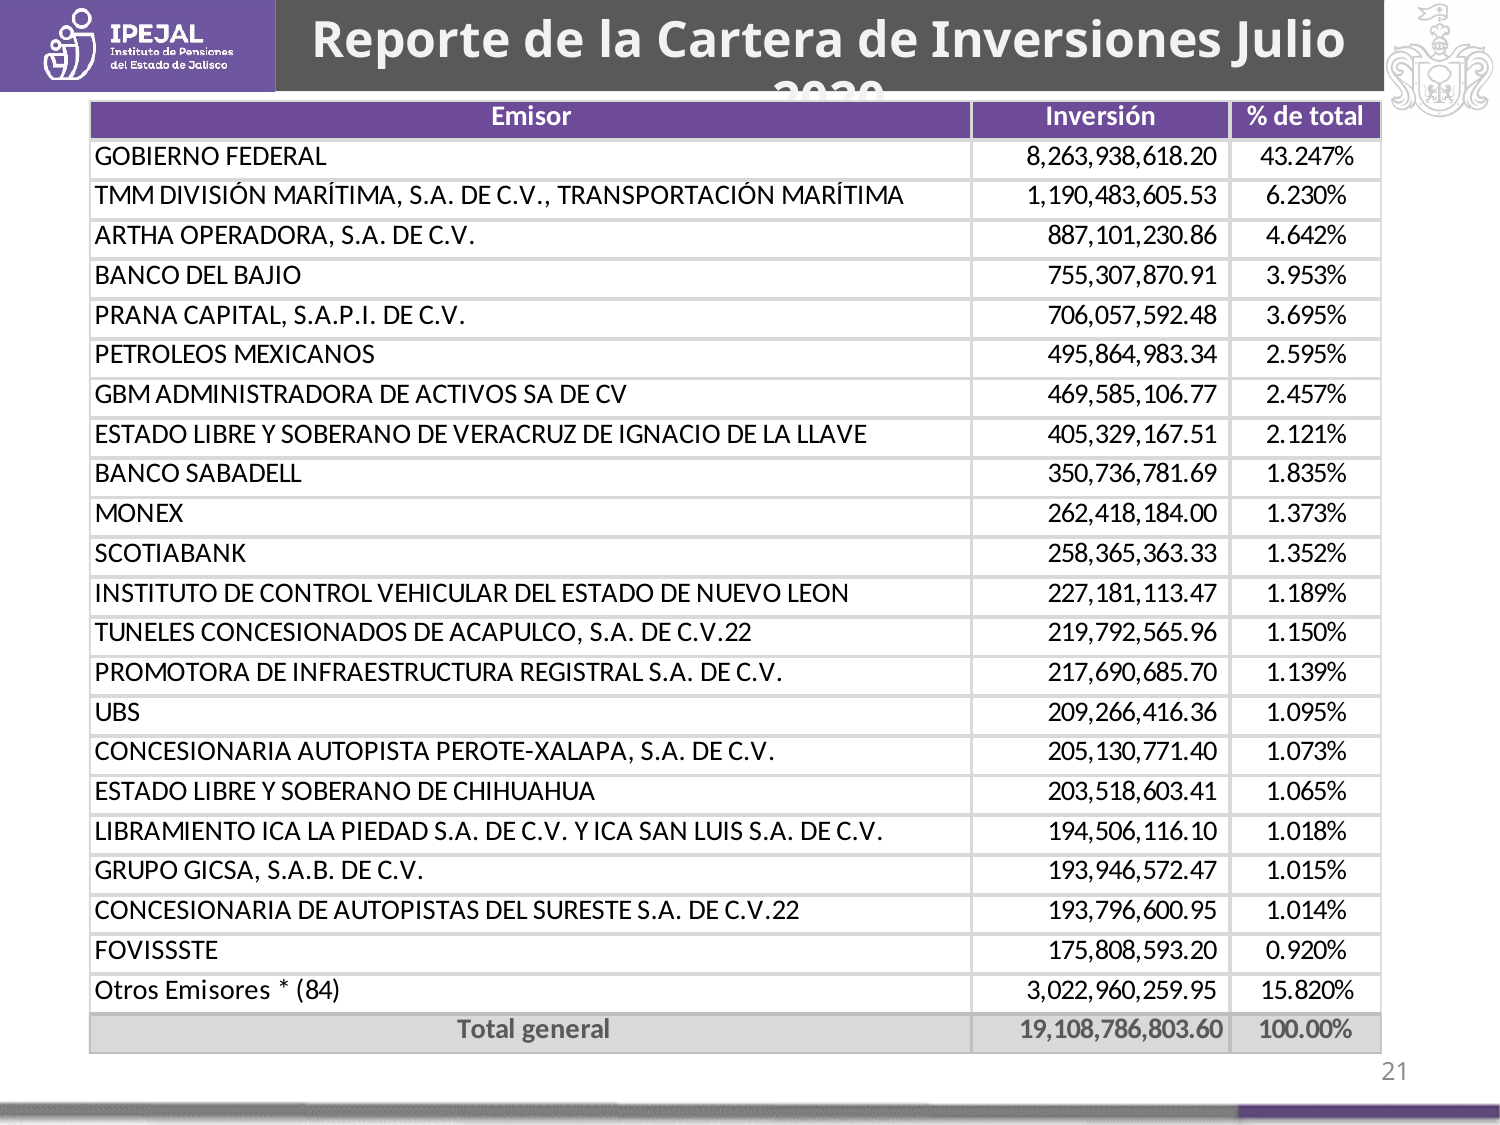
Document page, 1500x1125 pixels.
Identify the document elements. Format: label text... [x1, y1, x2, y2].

picture [88, 100, 1384, 1056]
slide_number 20 [1074, 1042, 1425, 1103]
picture [0, 0, 274, 92]
text_box Reporte de la Cartera de Inversiones Julio 2020 [274, 0, 1384, 95]
picture [0, 1096, 1500, 1125]
